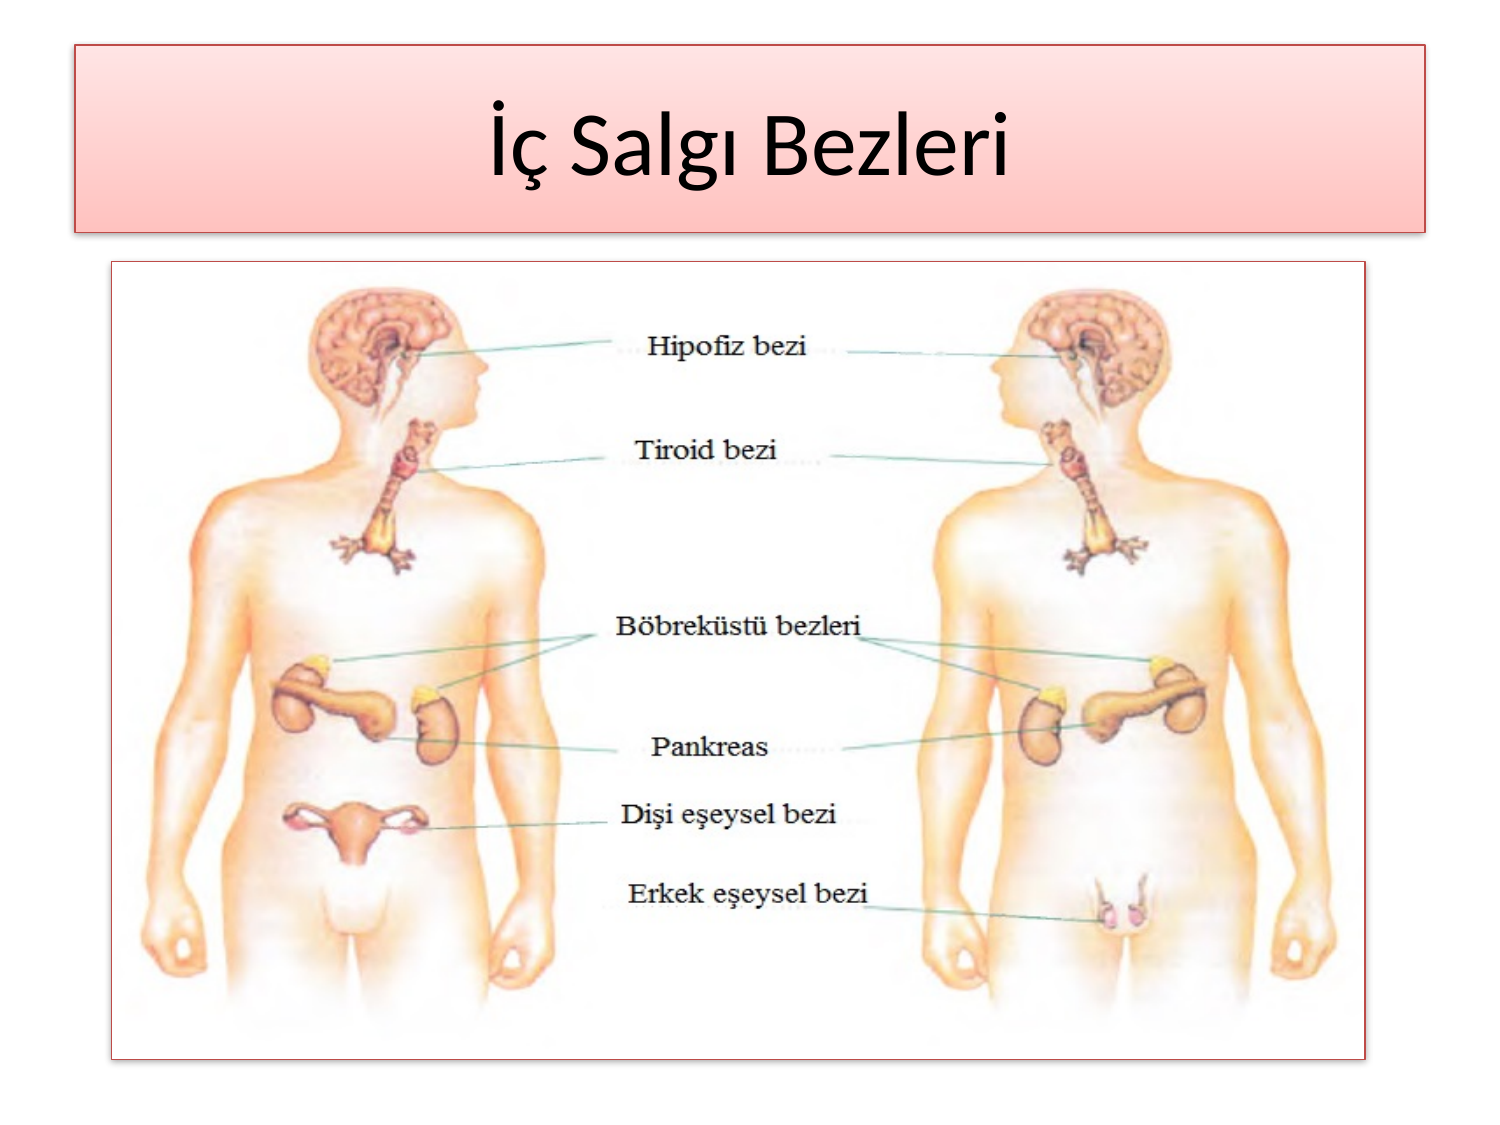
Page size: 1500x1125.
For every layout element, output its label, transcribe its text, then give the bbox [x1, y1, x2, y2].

title İç Salgı Bezleri [74, 44, 1426, 233]
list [111, 262, 1365, 1059]
